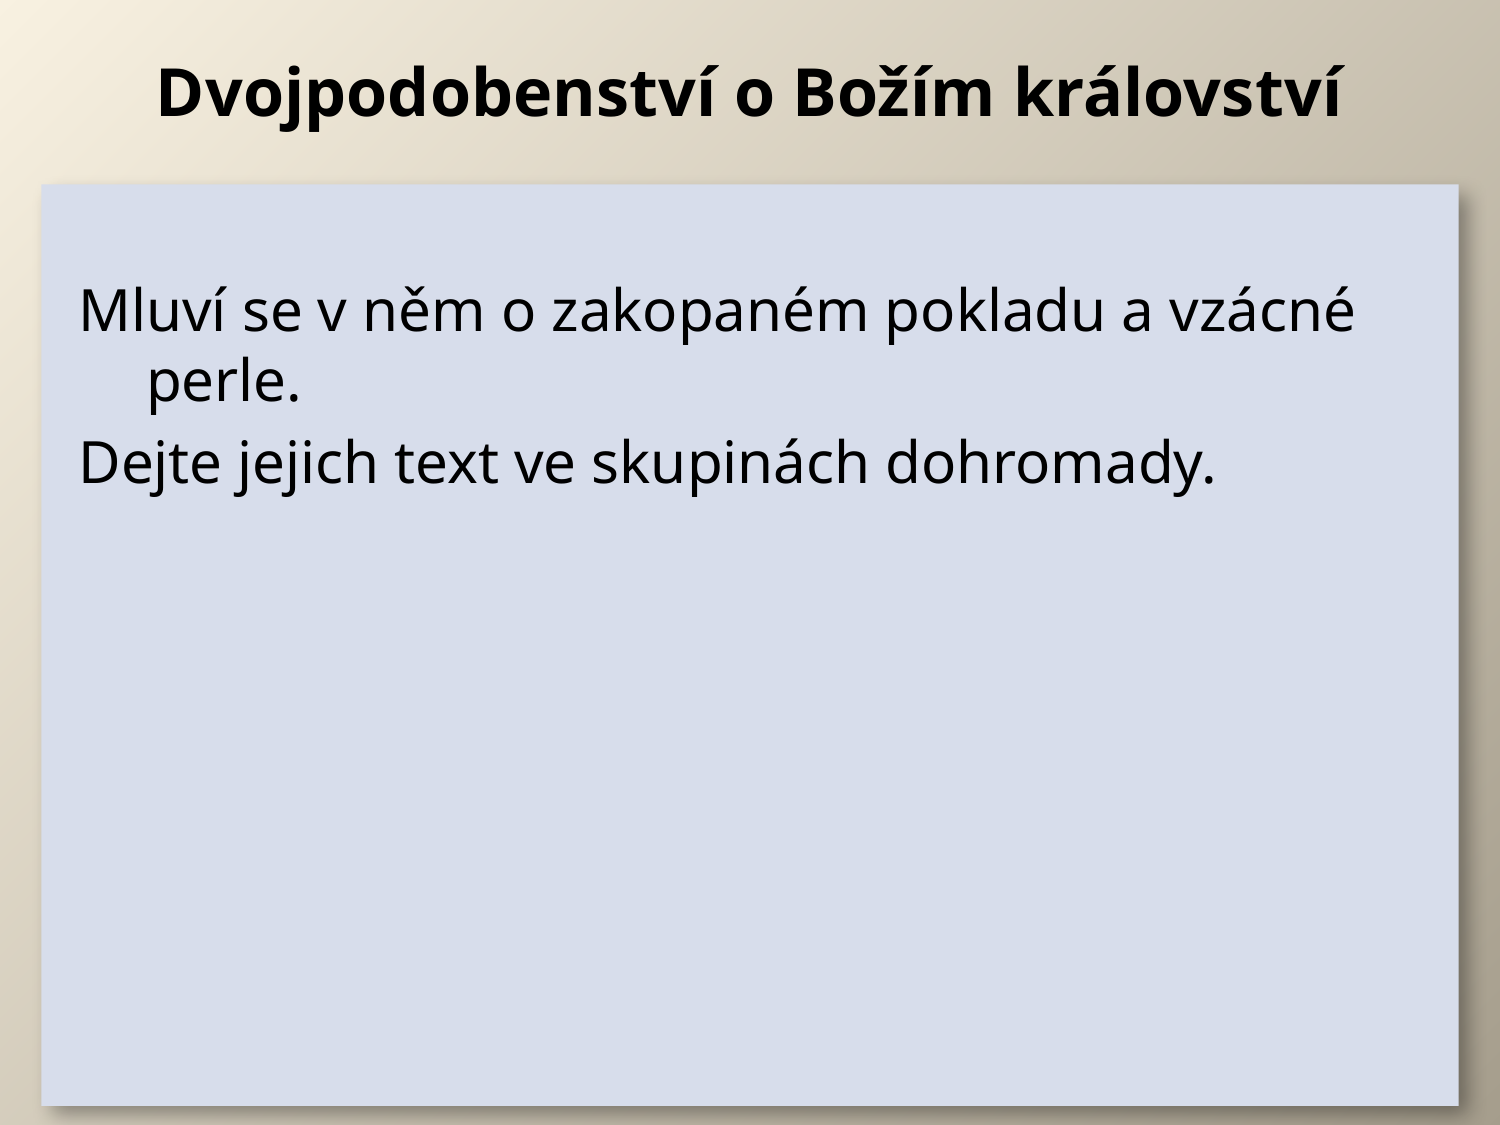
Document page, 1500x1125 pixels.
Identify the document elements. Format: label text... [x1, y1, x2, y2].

title Dvojpodobenství o Božím království [17, 19, 1483, 161]
list Mluví se v něm o zakopaném pokladu a vzácné perle. Dejte jejich text ve skupinách dohromady. [41, 184, 1459, 1107]
